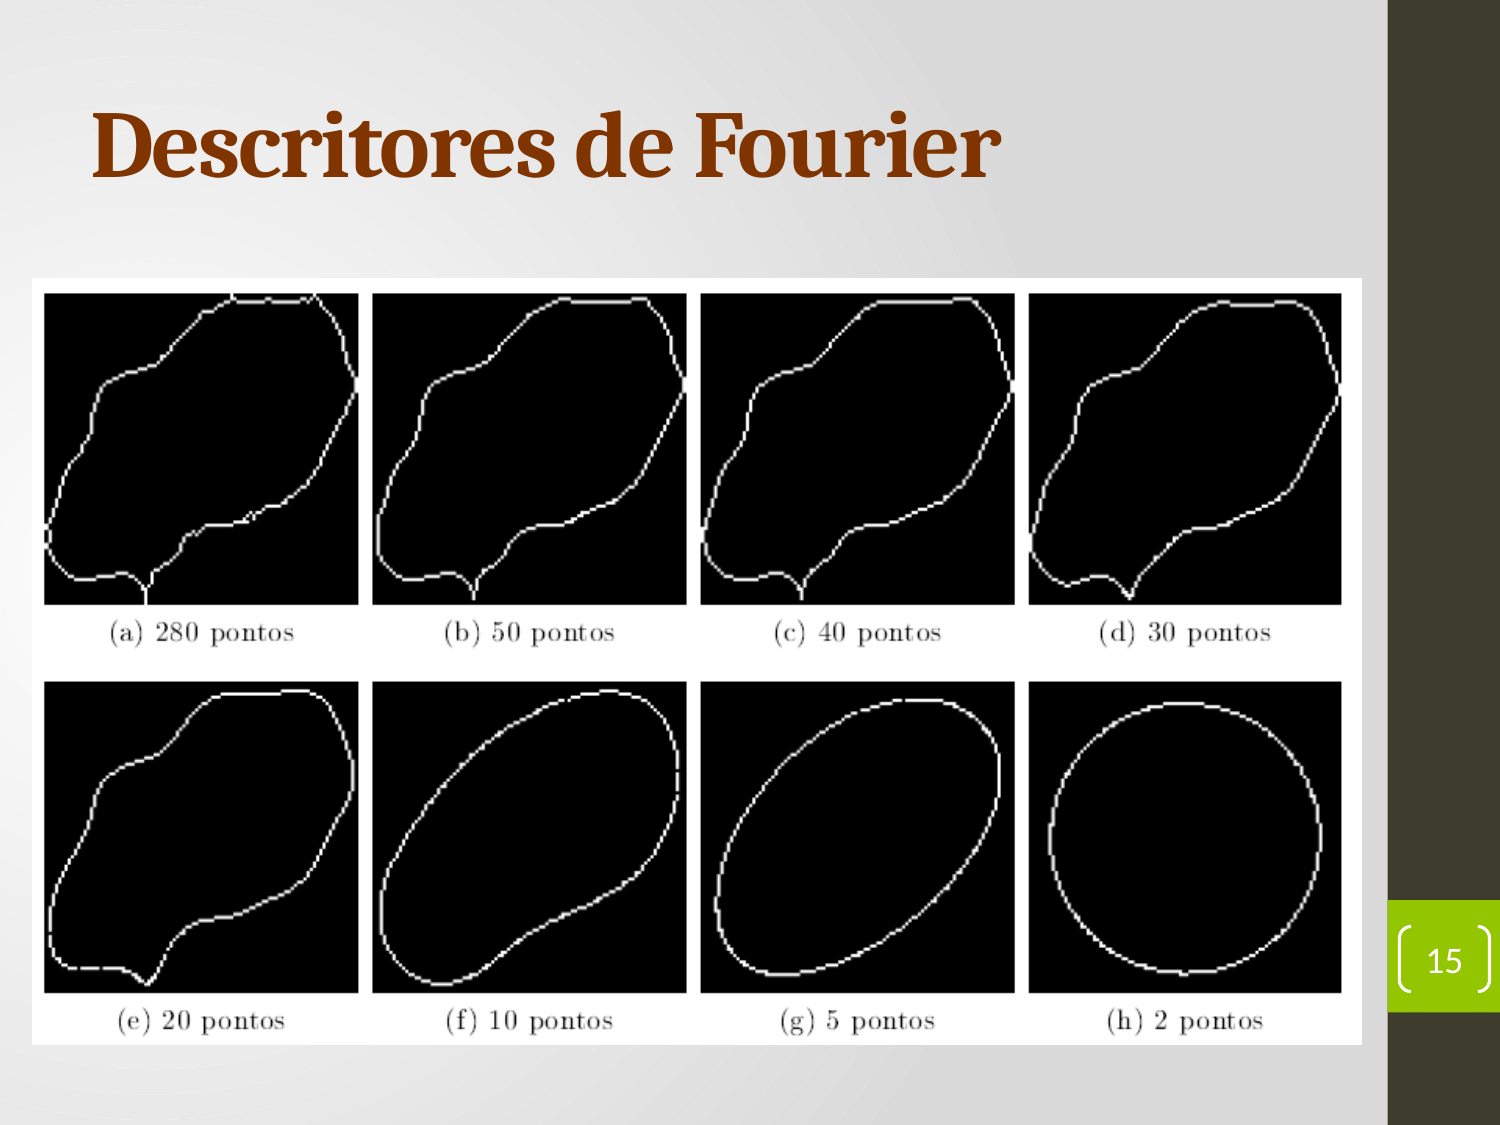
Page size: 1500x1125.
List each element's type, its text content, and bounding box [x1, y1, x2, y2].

title Descritores de Fourier [75, 45, 1325, 233]
slide_number 15 [1397, 924, 1492, 994]
picture [31, 278, 1363, 1046]
